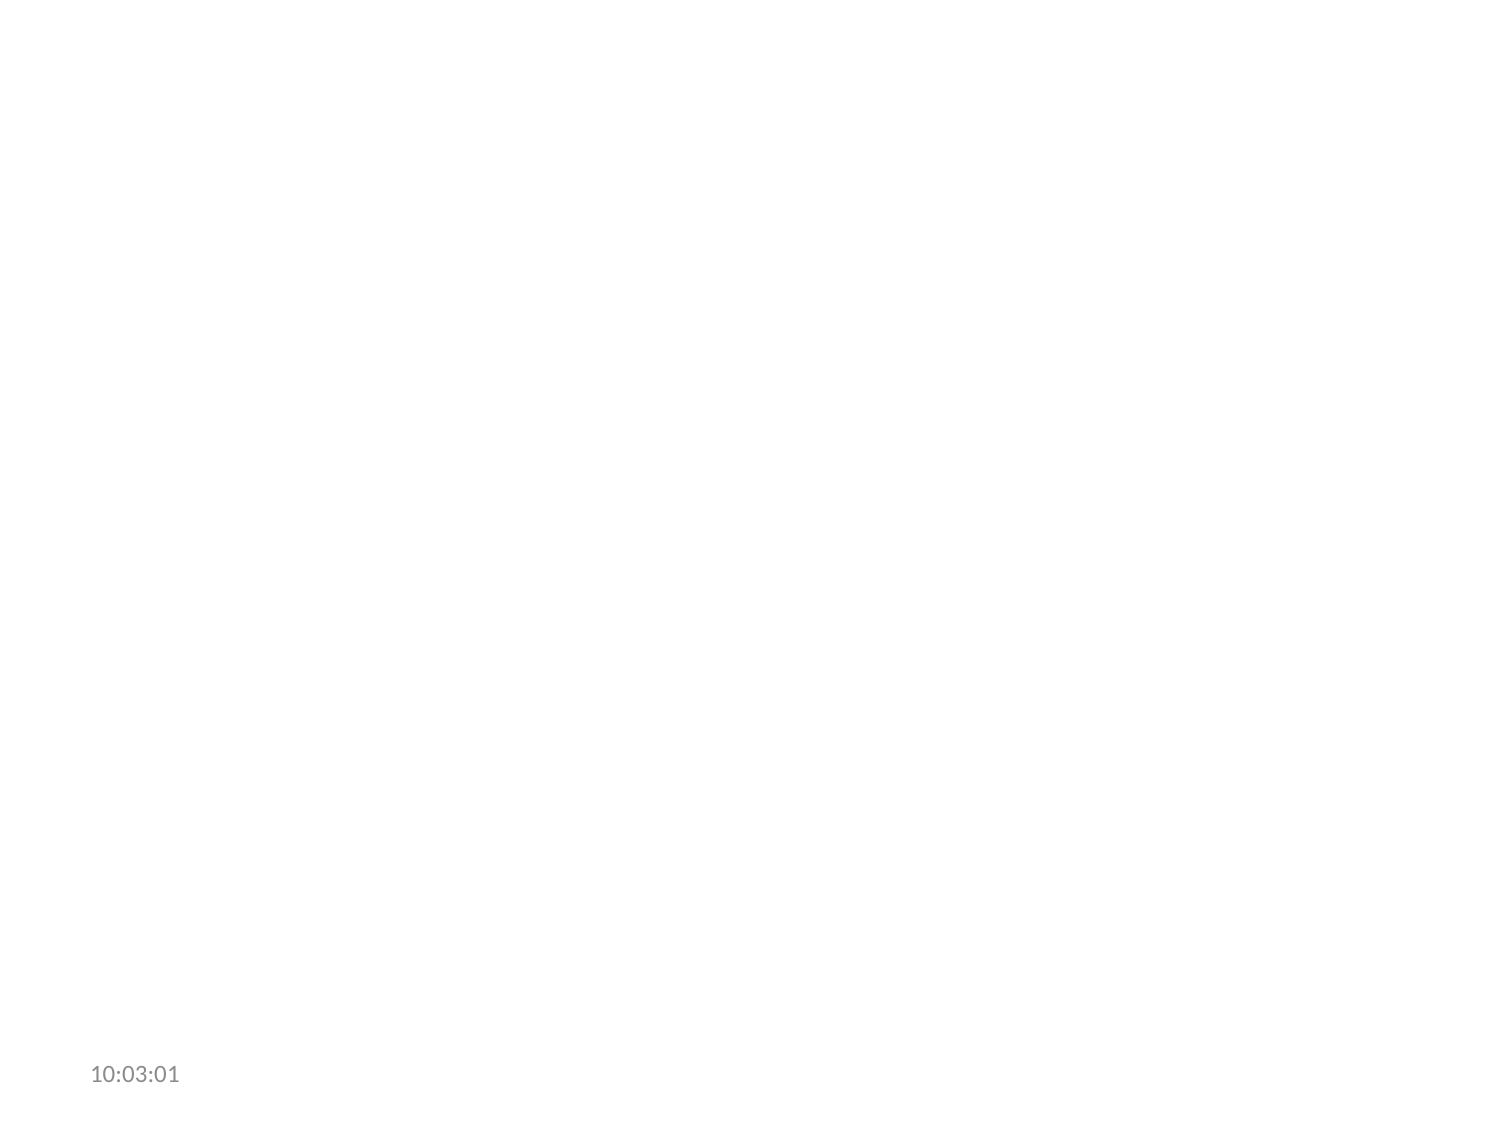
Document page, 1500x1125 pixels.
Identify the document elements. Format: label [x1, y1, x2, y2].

slide_number [75, 1042, 425, 1103]
